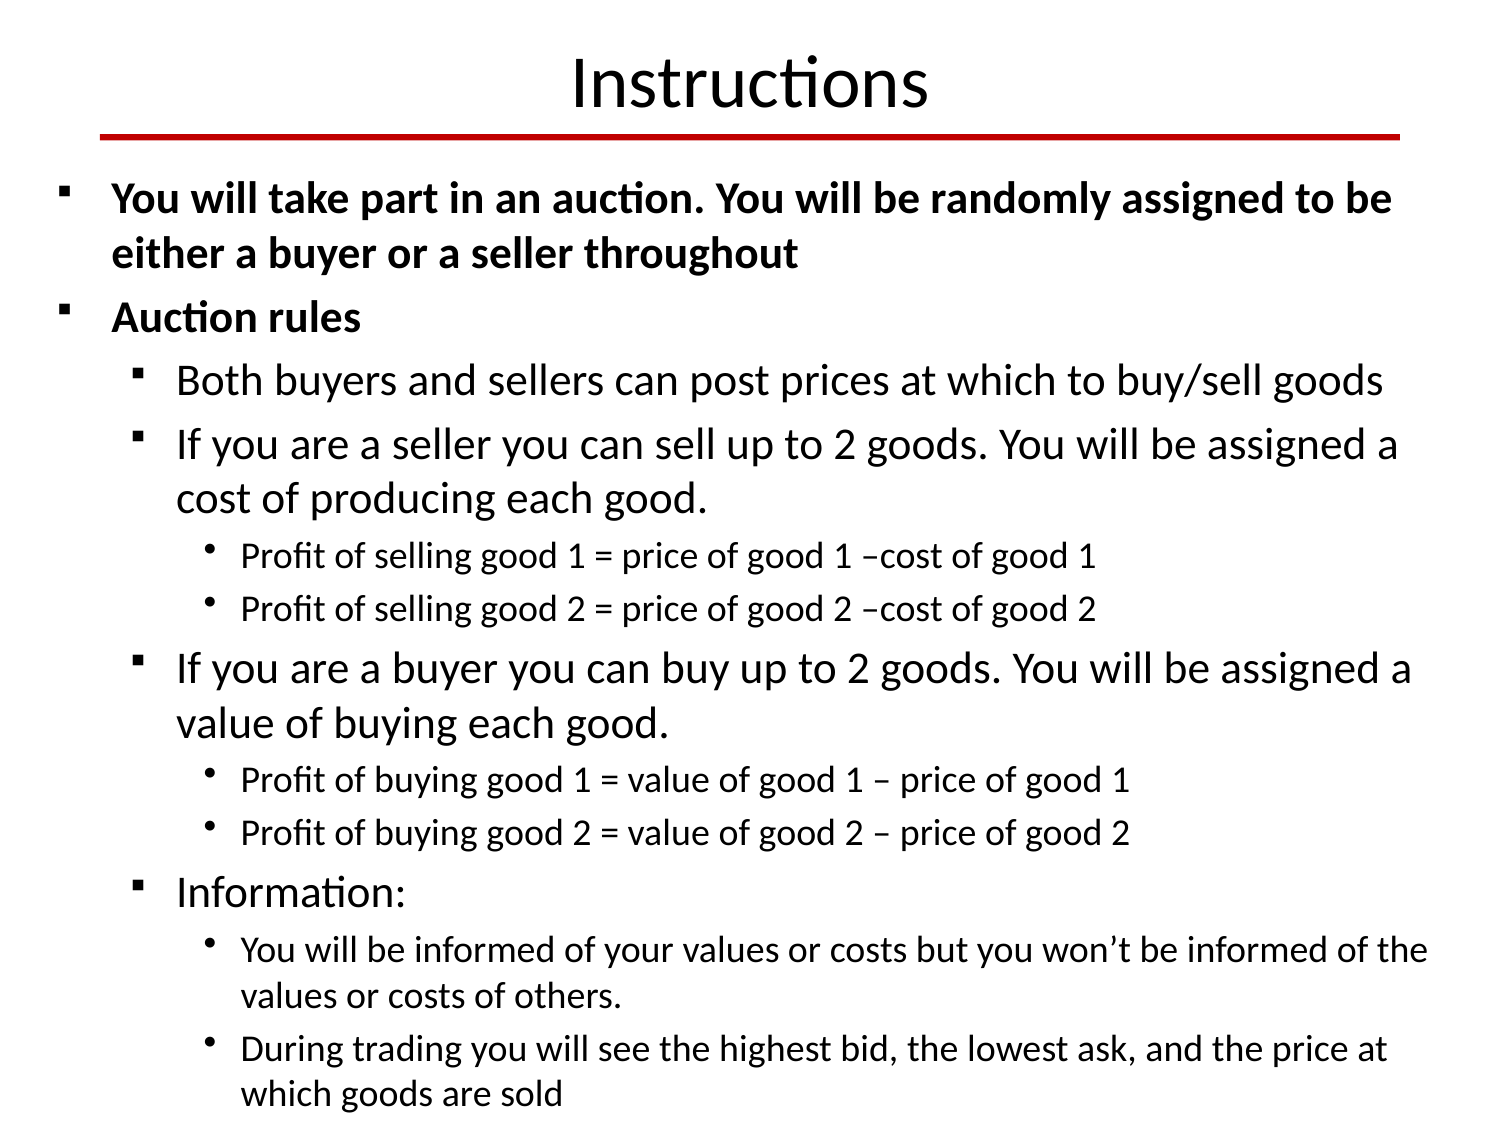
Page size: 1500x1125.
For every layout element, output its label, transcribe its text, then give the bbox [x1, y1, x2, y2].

title Instructions [75, 19, 1425, 136]
list You will take part in an auction. You will be randomly assigned to be either a buyer or a seller throughout Auction rules Both buyers and sellers can post prices at which to buy/sell goods If you are a seller you can sell up to 2 goods. You will be assigned a cost of producing each good. Profit of selling good 1 = price of good 1 –cost of good 1 Profit of selling good 2 = price of good 2 –cost of good 2 If you are a buyer you can buy up to 2 goods. You will be assigned a value of buying each good. Profit of buying good 1 = value of good 1 – price of good 1 Profit of buying good 2 = value of good 2 – price of good 2 Information: You will be informed of your values or costs but you won’t be informed of the values or costs of others. During trading you will see the highest bid, the lowest ask, and the price at which goods are sold [41, 160, 1459, 1125]
